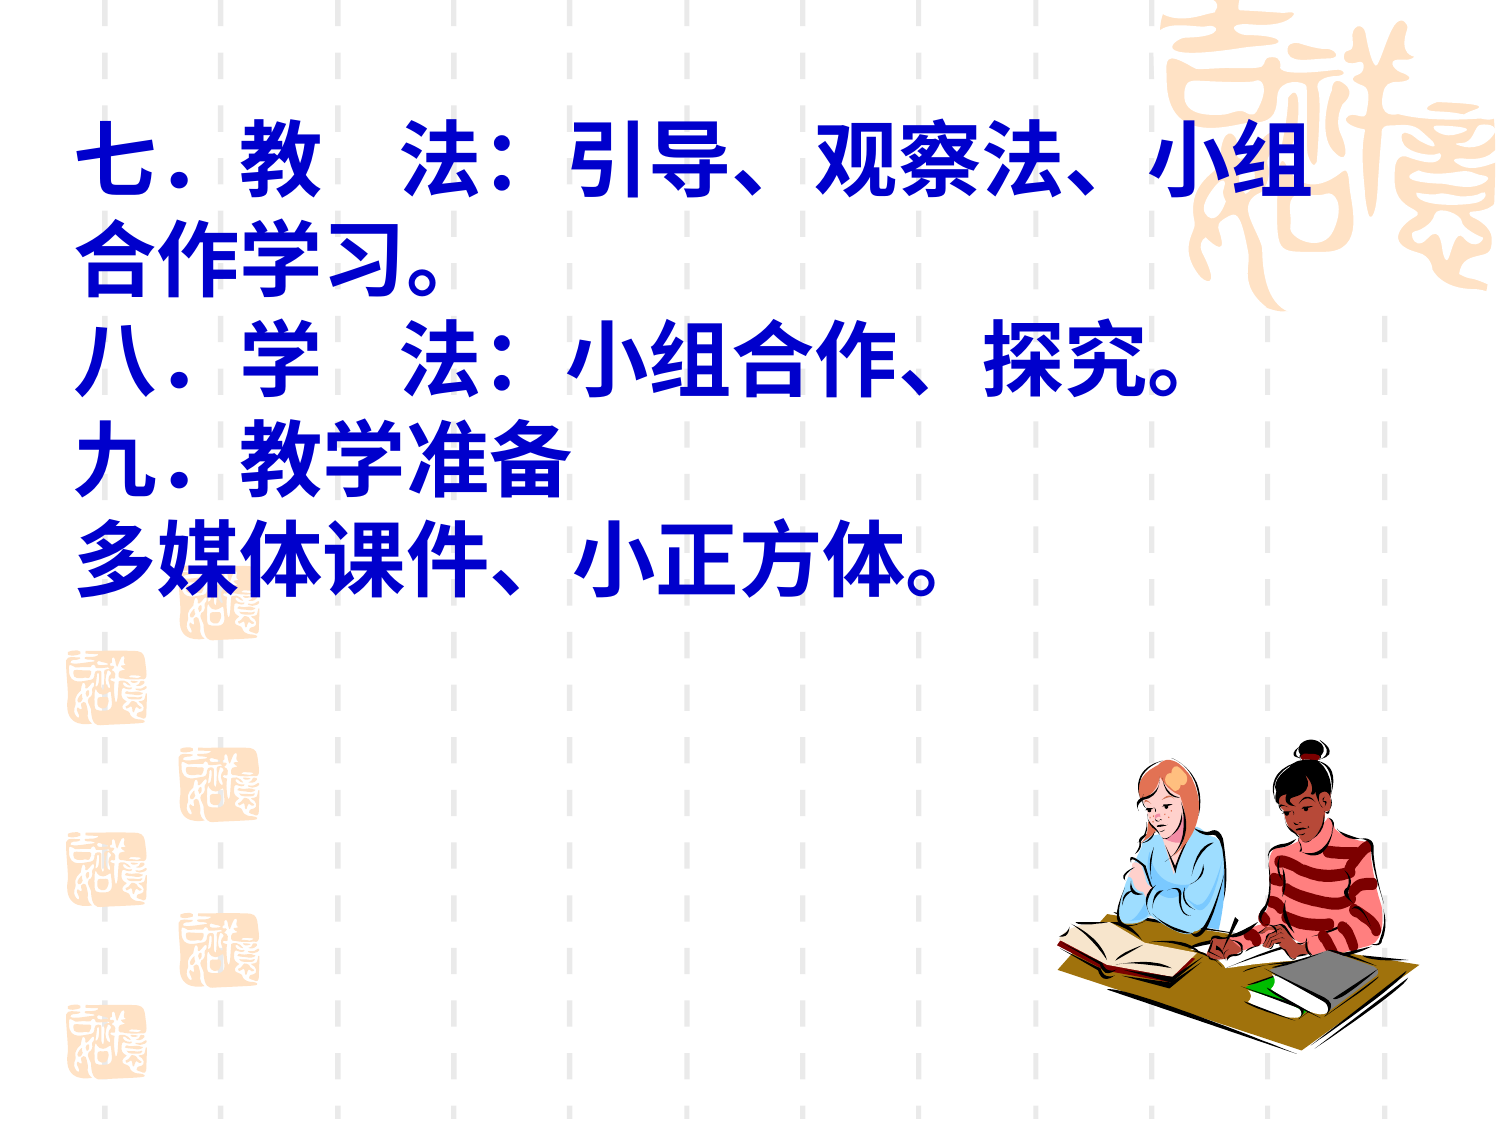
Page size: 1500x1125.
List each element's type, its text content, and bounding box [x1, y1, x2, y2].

text_box 七．教 法：引导、观察法、小组合作学习。 八．学 法：小组合作、探究。 九．教学准备 多媒体课件、小正方体。 [58, 99, 1400, 615]
picture [1056, 739, 1420, 1054]
